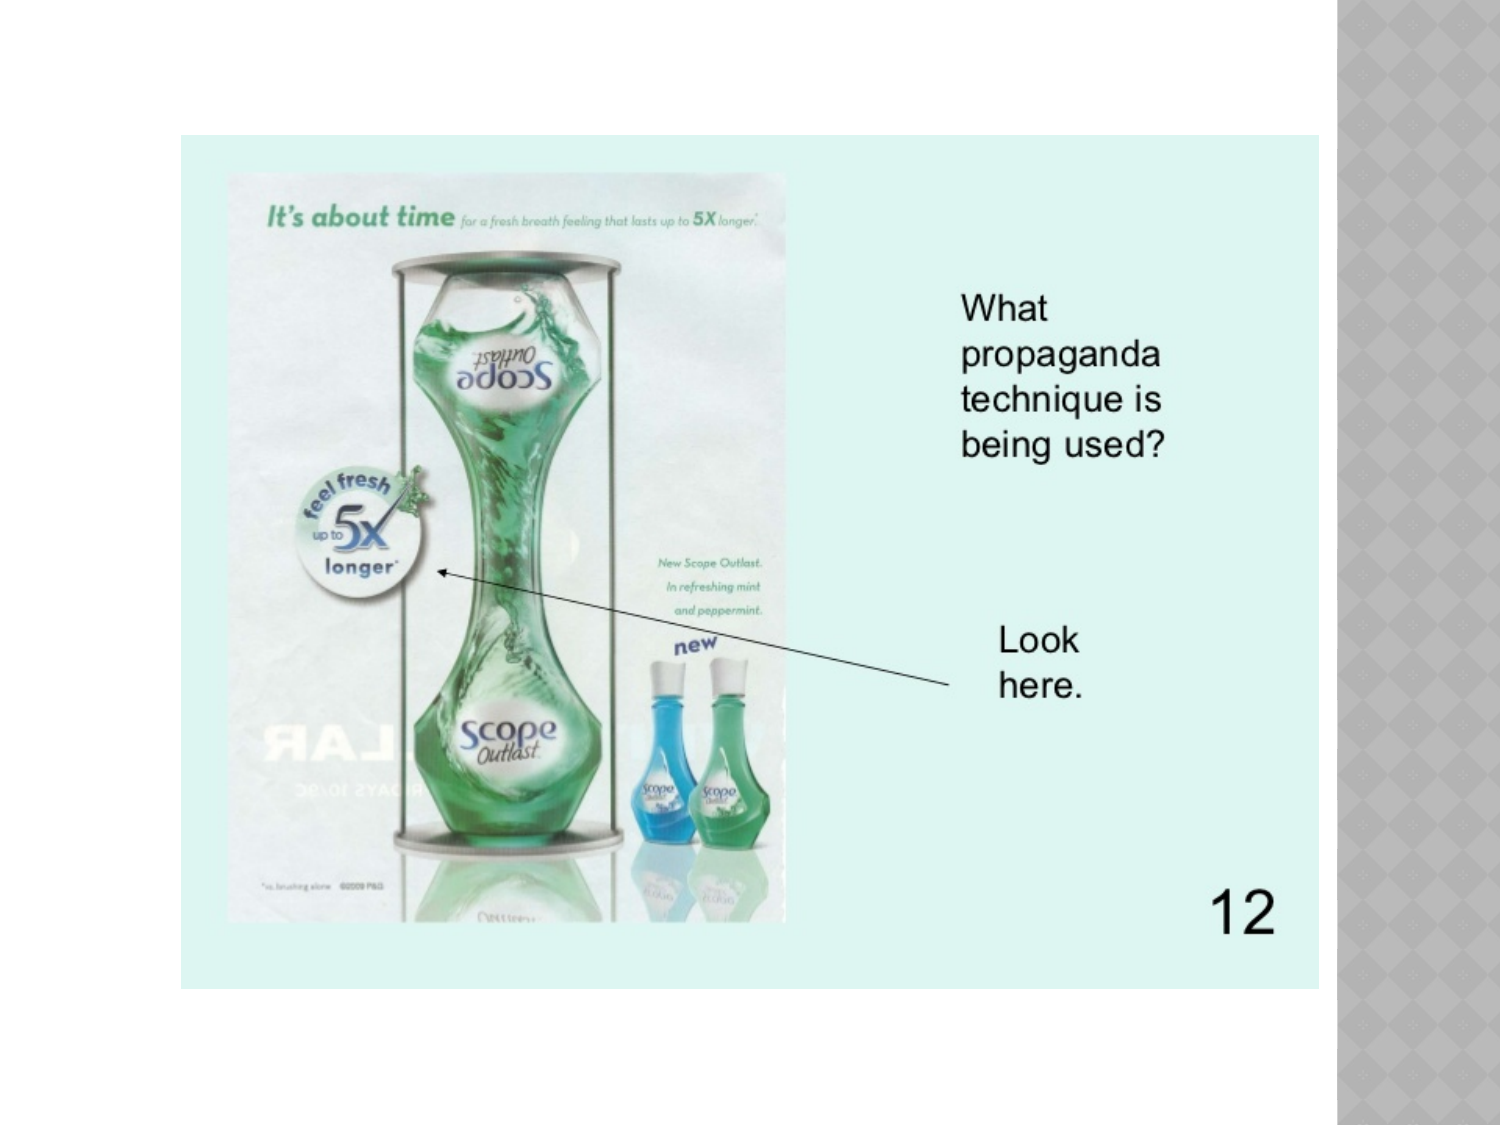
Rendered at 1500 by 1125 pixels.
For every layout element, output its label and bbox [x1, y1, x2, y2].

picture [180, 135, 1320, 990]
